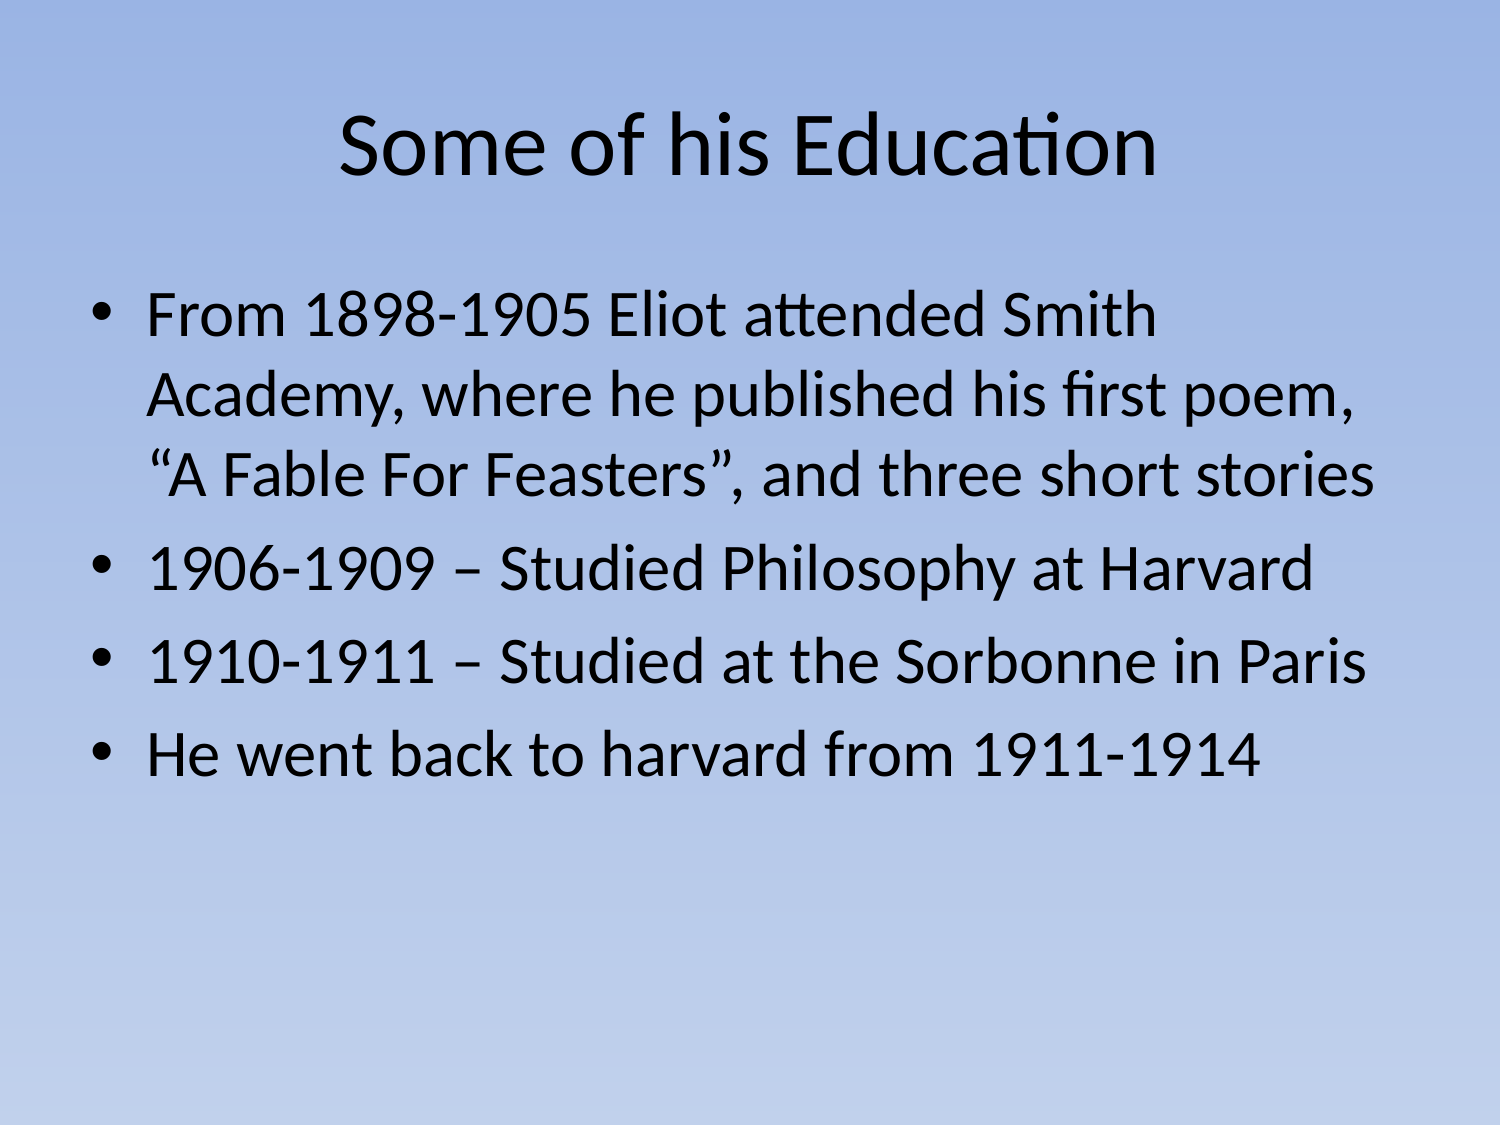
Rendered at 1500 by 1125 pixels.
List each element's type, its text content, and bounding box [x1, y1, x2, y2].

title Some of his Education [75, 45, 1425, 233]
list From 1898-1905 Eliot attended Smith Academy, where he published his first poem, “A Fable For Feasters”, and three short stories 1906-1909 – Studied Philosophy at Harvard 1910-1911 – Studied at the Sorbonne in Paris He went back to harvard from 1911-1914 [75, 262, 1425, 1005]
